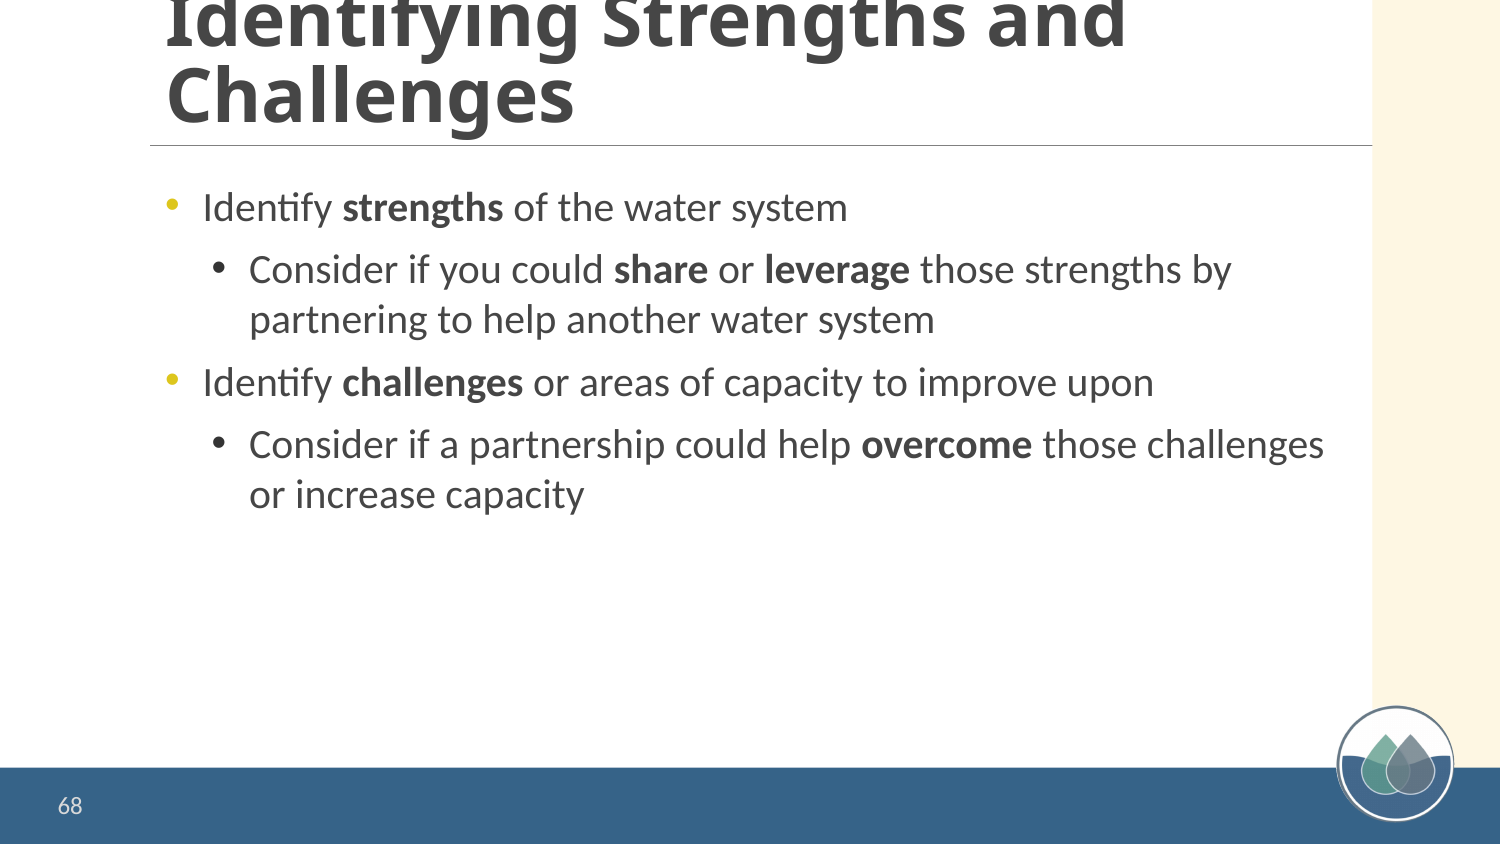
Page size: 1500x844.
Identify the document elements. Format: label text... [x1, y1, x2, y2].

title Identifying Strengths and Challenges [150, 21, 1373, 146]
slide_number 68 [16, 782, 124, 828]
list Identify strengths of the water system Consider if you could share or leverage those strengths by partnering to help another water system Identify challenges or areas of capacity to improve upon Consider if a partnership could help overcome those challenges or increase capacity [150, 171, 1373, 760]
